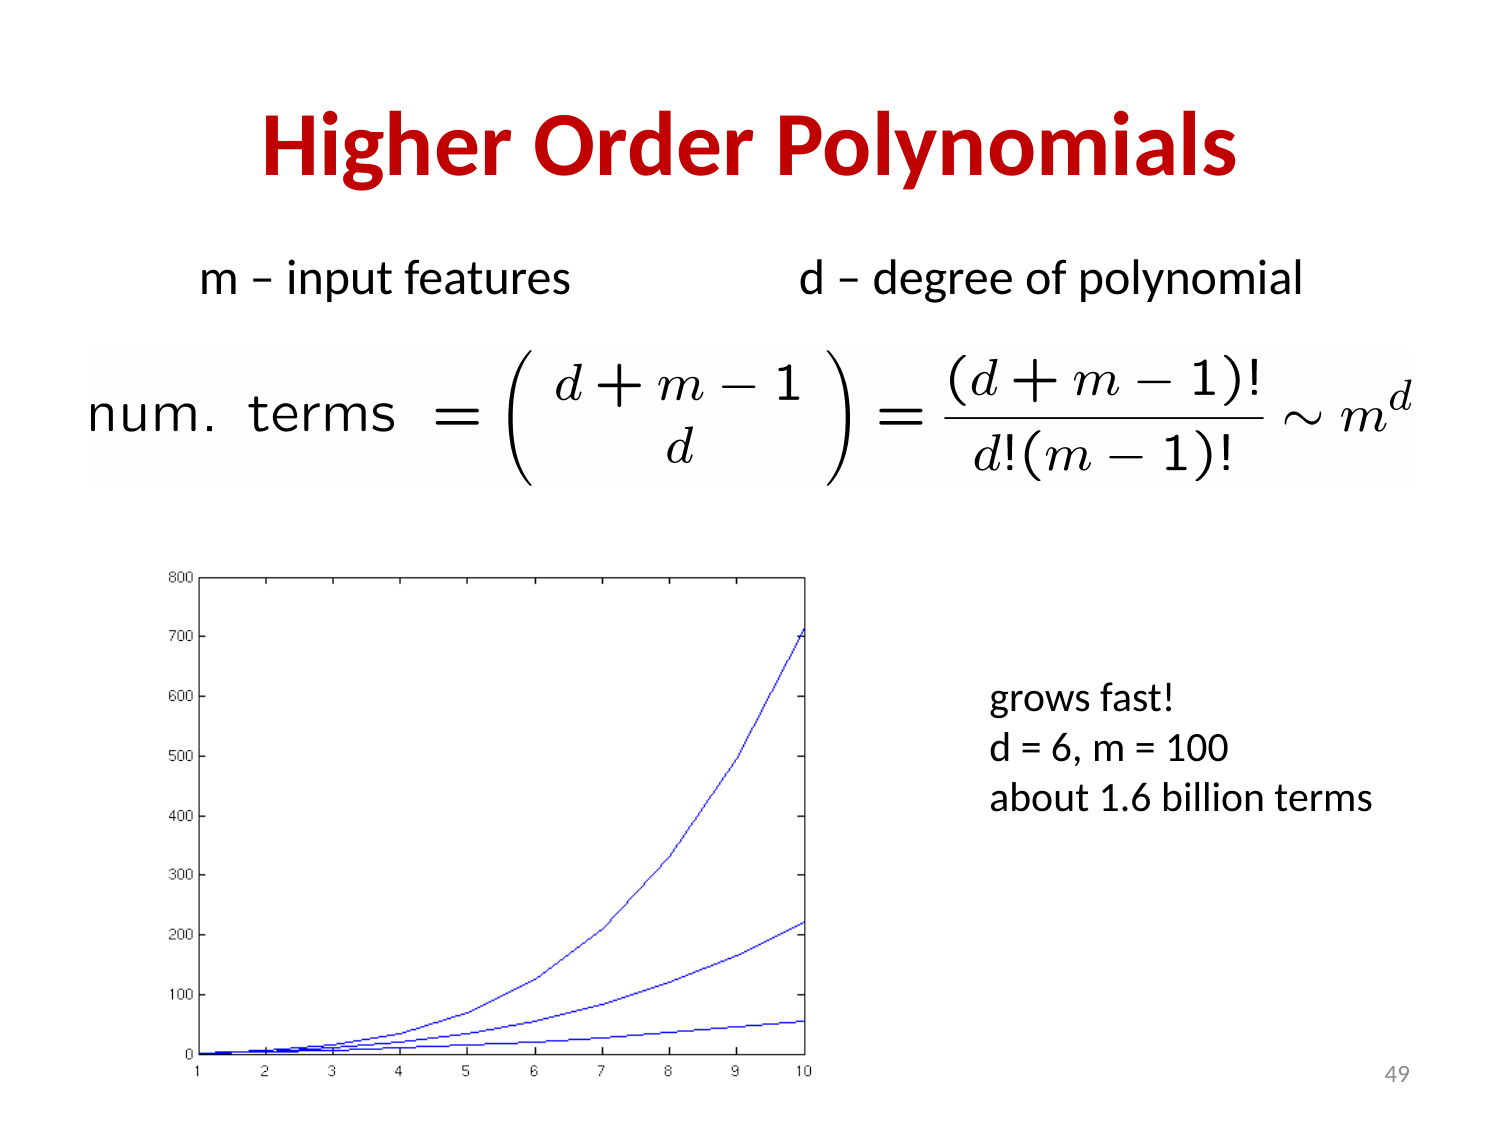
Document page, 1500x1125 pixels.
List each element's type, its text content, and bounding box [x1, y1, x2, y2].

picture [90, 349, 1412, 488]
slide_number 49 [1074, 1042, 1425, 1103]
picture [124, 555, 851, 1101]
text_box grows fast! d = 6, m = 100 about 1.6 billion terms [974, 662, 1388, 828]
text_box m – input features d – degree of polynomial [184, 237, 1320, 313]
title Higher Order Polynomials [75, 45, 1425, 233]
